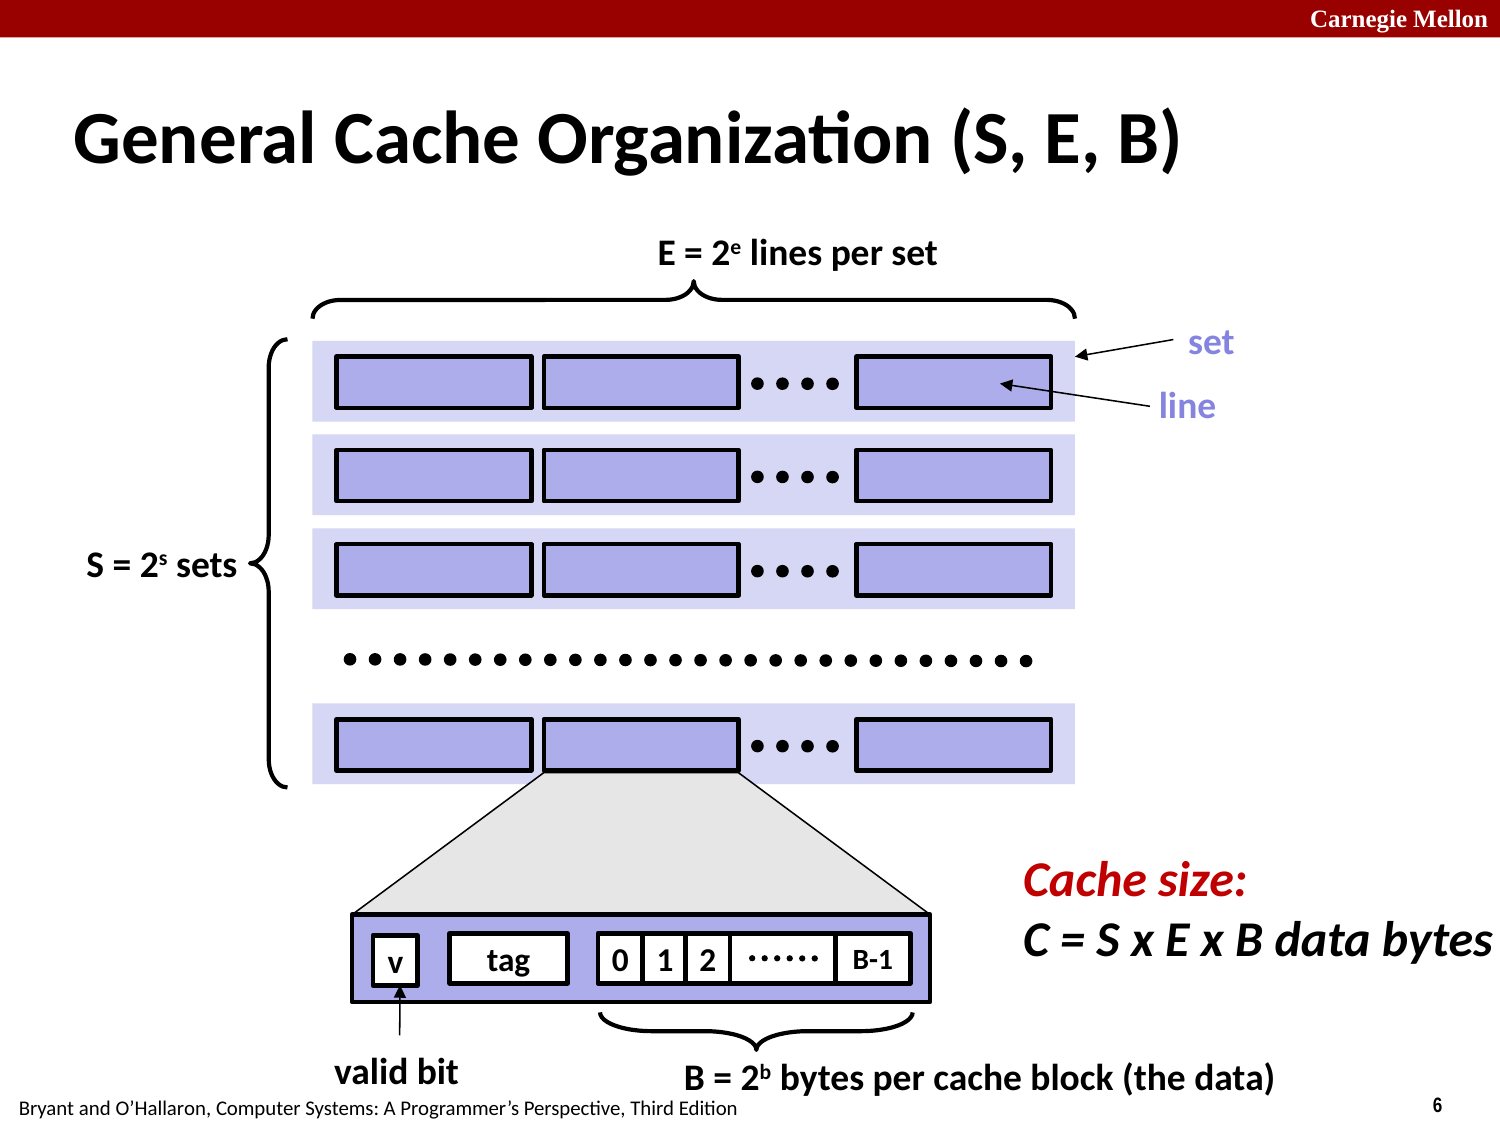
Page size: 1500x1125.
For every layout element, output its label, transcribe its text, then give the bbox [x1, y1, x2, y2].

text_box [312, 281, 1075, 319]
text_box [352, 914, 931, 1002]
text_box [755, 960, 824, 964]
text_box E = 2e lines per set [642, 220, 954, 281]
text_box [312, 703, 1076, 785]
title General Cache Organization (S, E, B) [58, 71, 1305, 197]
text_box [312, 434, 1076, 516]
text_box B = 2b bytes per cache block (the data) [669, 1045, 1292, 1106]
text_box [600, 1012, 913, 1045]
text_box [1074, 339, 1174, 357]
text_box 2 [685, 933, 730, 984]
text_box set [1173, 309, 1250, 370]
text_box line [1143, 373, 1232, 434]
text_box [312, 528, 1076, 610]
text_box v [372, 935, 418, 986]
text_box tag [449, 933, 568, 984]
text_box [999, 383, 1151, 407]
text_box valid bit [319, 1039, 475, 1100]
text_box B-1 [836, 933, 911, 984]
text_box 1 [642, 933, 685, 984]
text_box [312, 340, 1076, 422]
text_box [352, 793, 930, 914]
text_box 0 [597, 933, 642, 984]
text_box S = 2s sets [71, 532, 253, 592]
text_box [730, 933, 836, 984]
text_box [253, 339, 288, 788]
text_box Cache size: C = S x E x B data bytes [1008, 838, 1500, 974]
